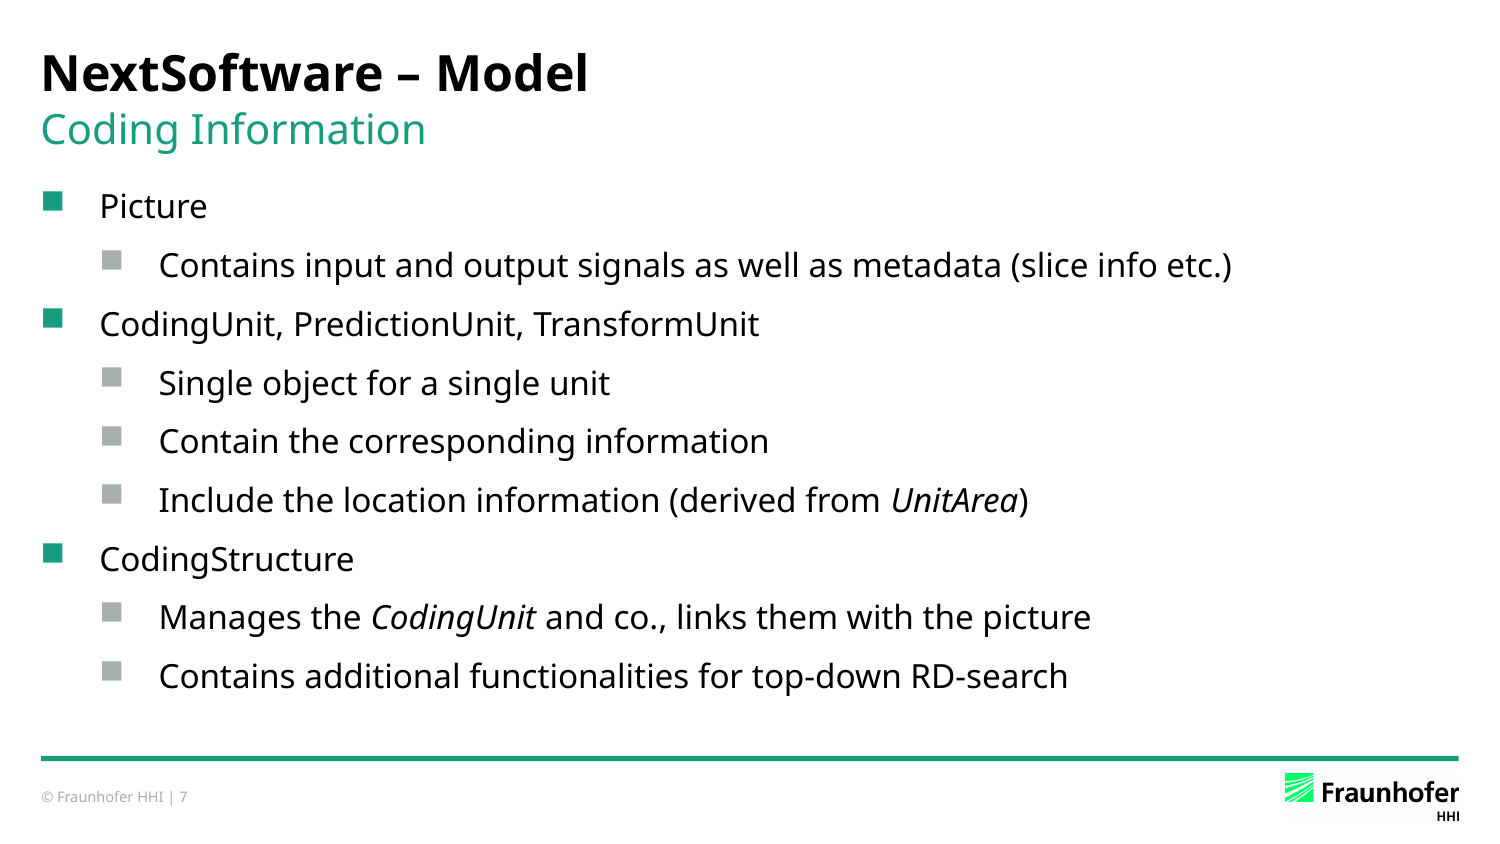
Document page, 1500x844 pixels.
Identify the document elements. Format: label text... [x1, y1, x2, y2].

picture [1285, 773, 1459, 821]
list Picture Contains input and output signals as well as metadata (slice info etc.) CodingUnit, PredictionUnit, TransformUnit Single object for a single unit Contain the corresponding information Include the location information (derived from UnitArea) CodingStructure Manages the CodingUnit and co., links them with the picture Contains additional functionalities for top-down RD-search [40, 185, 1458, 741]
title NextSoftware – Model [40, 41, 1458, 102]
list Coding Information [40, 102, 1458, 164]
